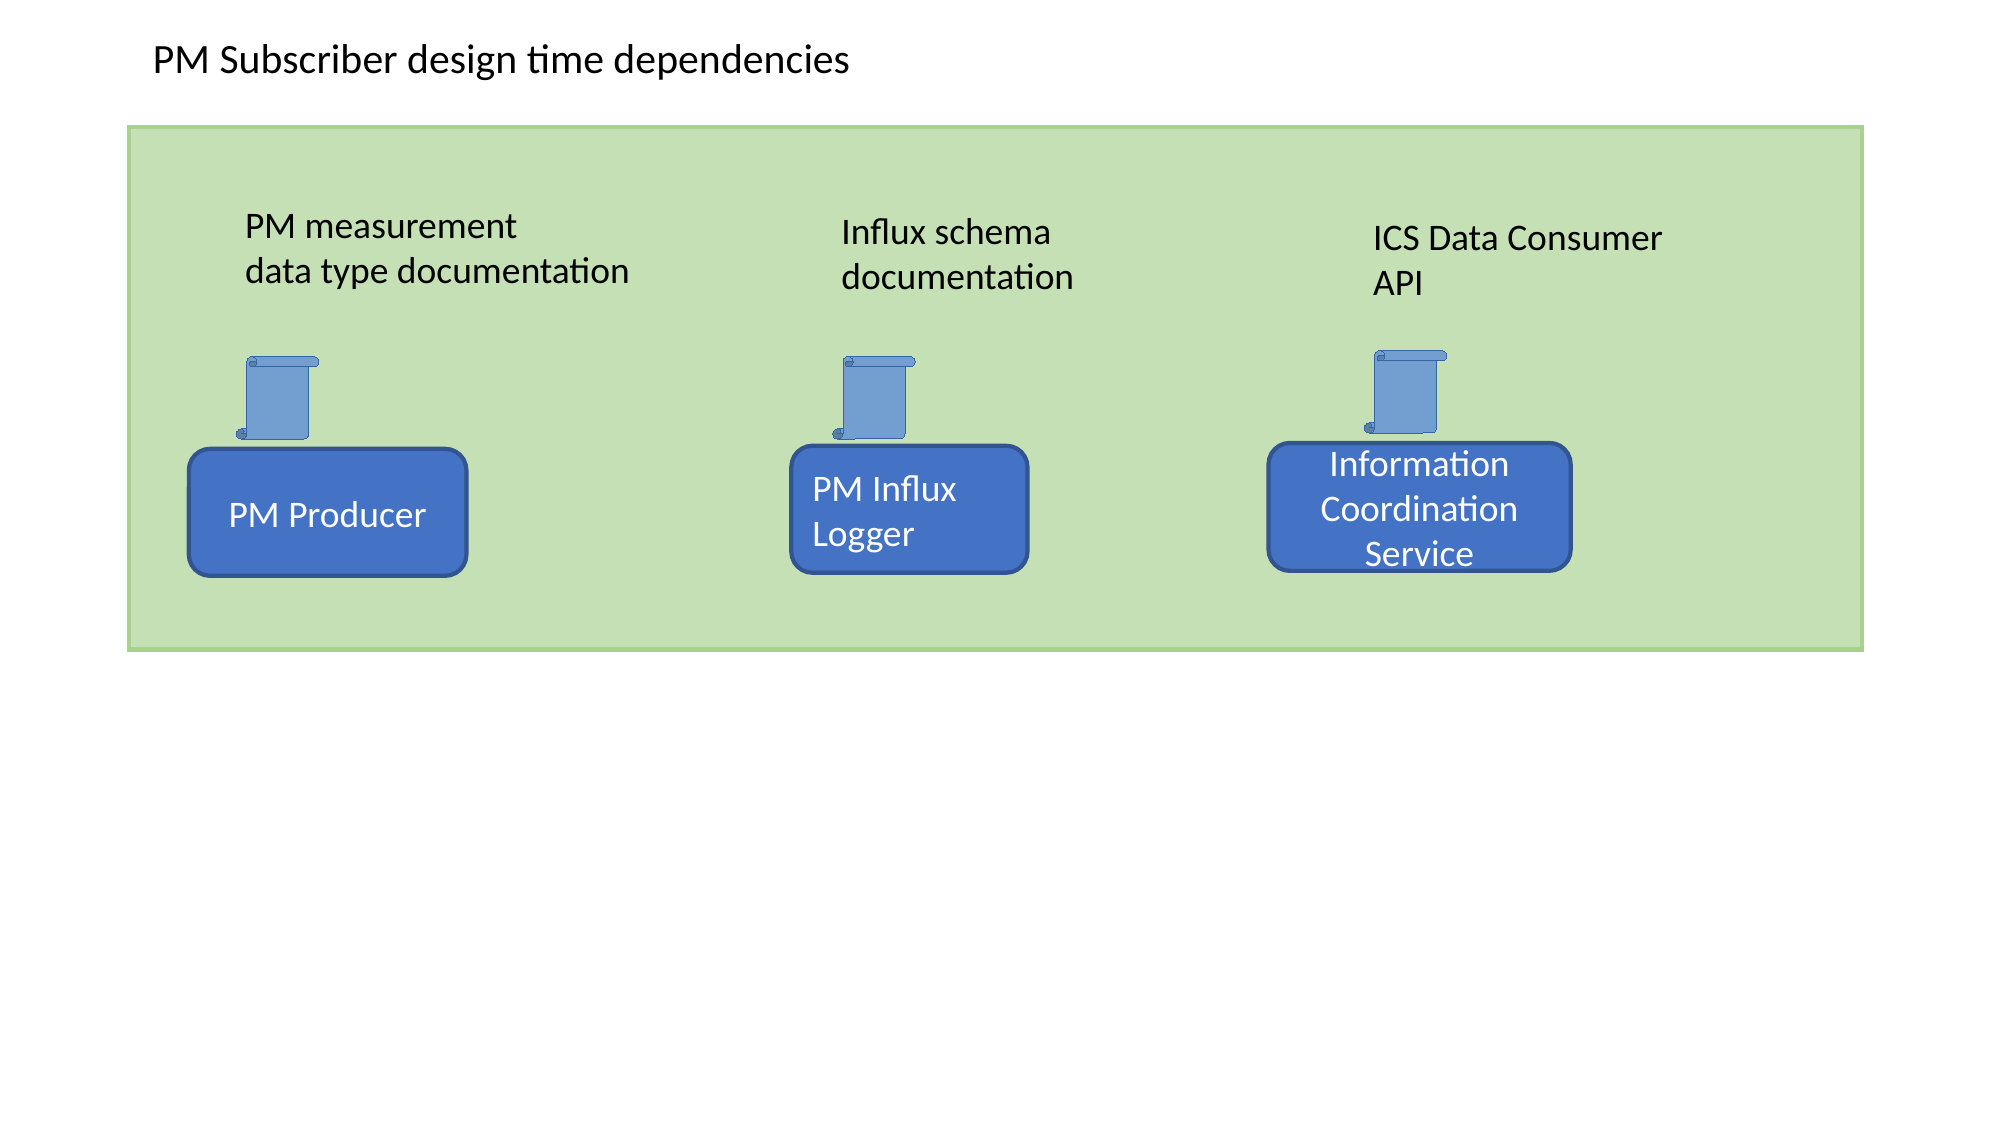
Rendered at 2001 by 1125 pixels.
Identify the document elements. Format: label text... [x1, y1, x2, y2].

text_box [127, 125, 1864, 652]
text_box [832, 356, 916, 440]
text_box [236, 356, 319, 440]
text_box Influx schema documentation [826, 199, 1160, 305]
text_box PM measurement data type documentation [230, 193, 668, 299]
text_box Information Coordination Service [1266, 440, 1573, 573]
text_box PM Producer [186, 446, 469, 578]
text_box PM Subscriber design time dependencies [138, 5, 1864, 108]
text_box PM Influx Logger [789, 443, 1030, 575]
text_box [1364, 350, 1447, 434]
text_box ICS Data Consumer API [1358, 205, 1691, 311]
